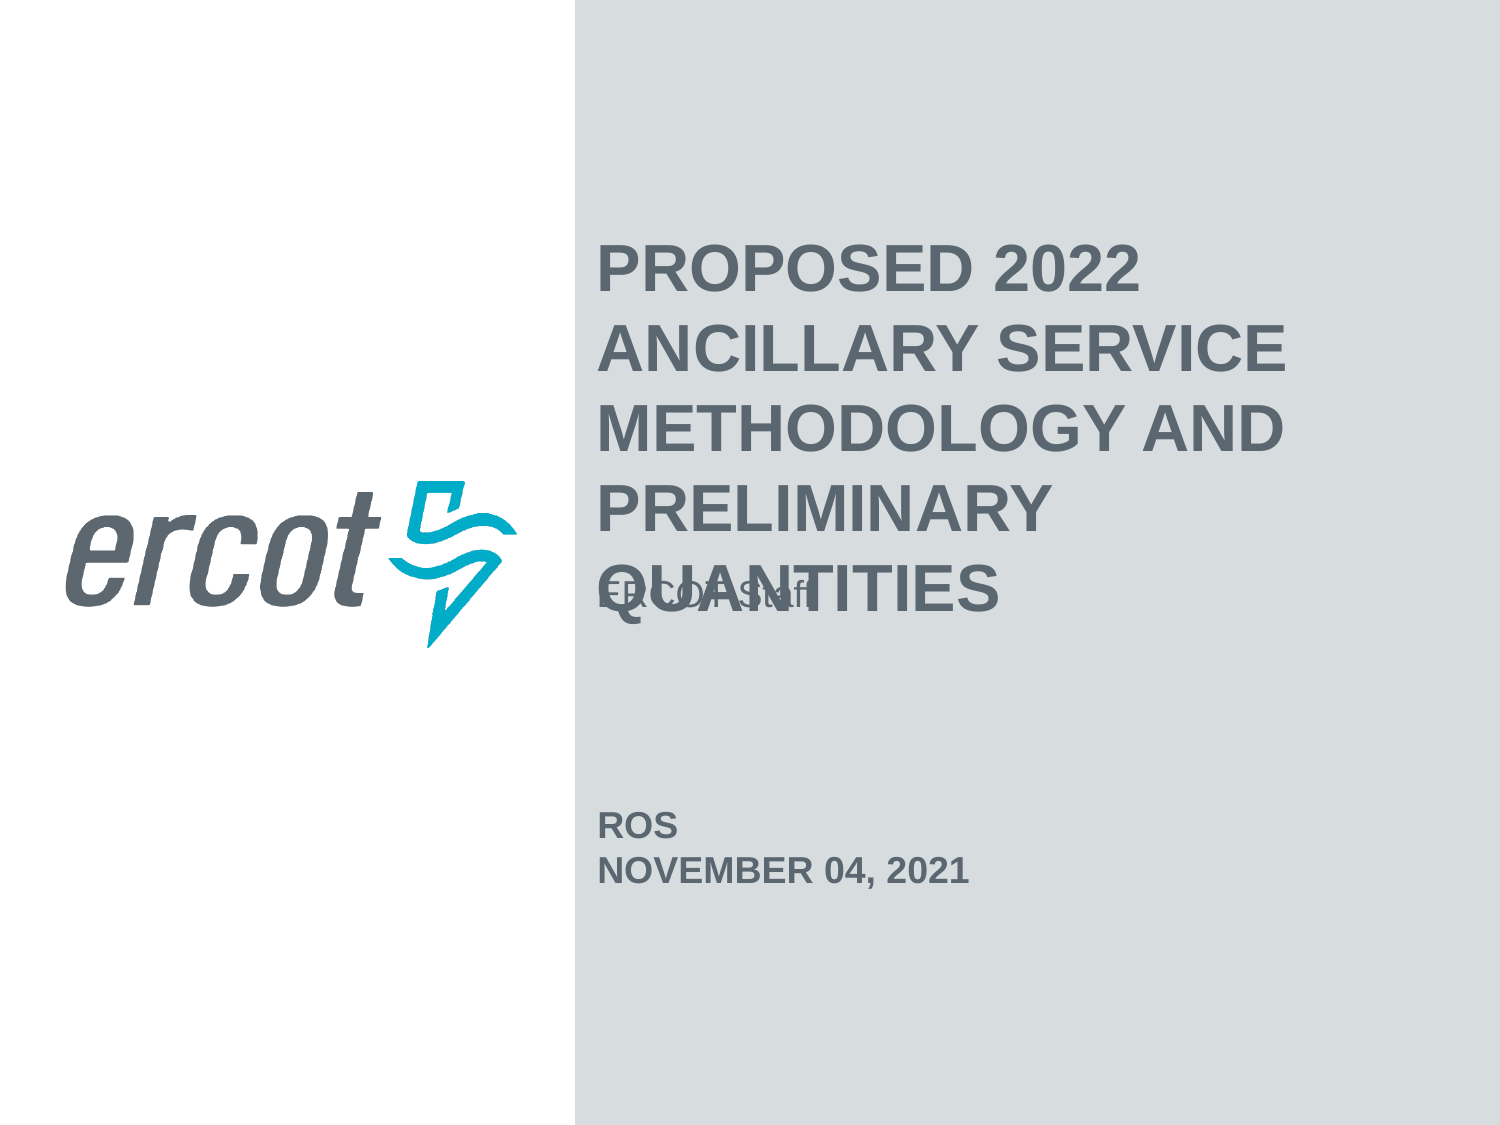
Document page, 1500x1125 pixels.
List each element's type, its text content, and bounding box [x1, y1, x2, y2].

list ERCOT Staff [581, 562, 1315, 714]
list ROS November 04, 2021 [582, 793, 1315, 900]
list Proposed 2022 Ancillary Service Methodology And Preliminary Quantities [581, 217, 1488, 596]
picture [56, 471, 525, 654]
